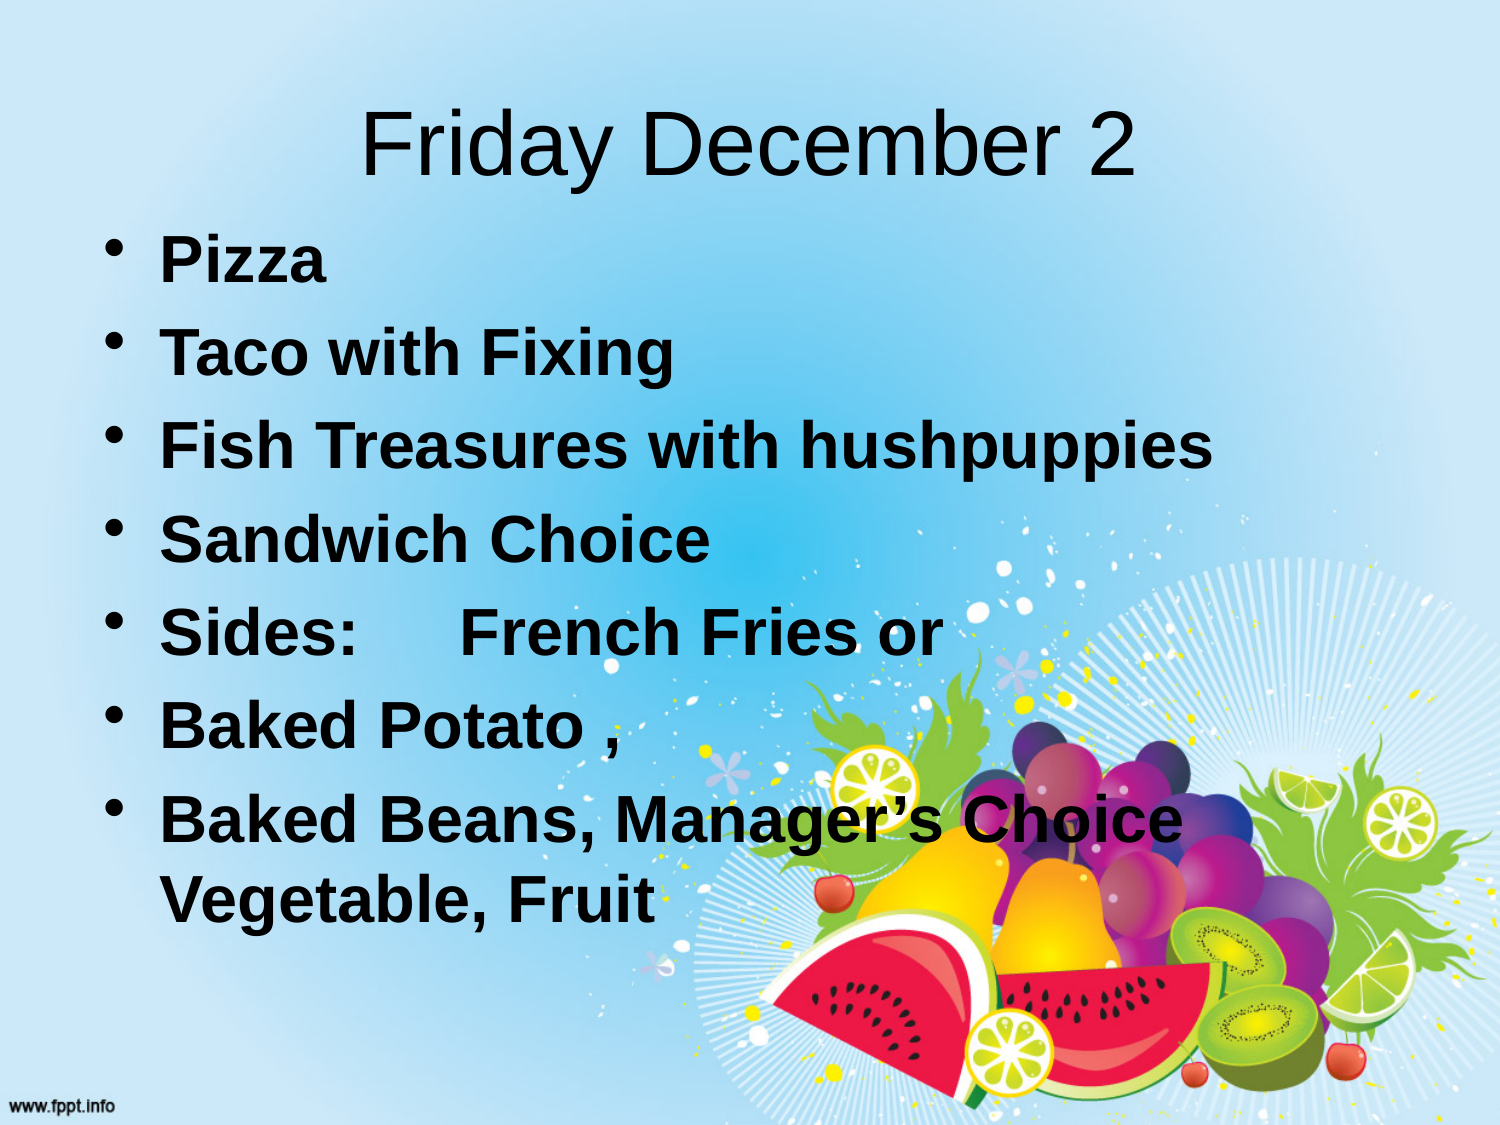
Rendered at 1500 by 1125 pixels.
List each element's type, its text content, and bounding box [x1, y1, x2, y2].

picture [0, 0, 1500, 1125]
title Friday December 2 [74, 44, 1426, 233]
list Pizza Taco with Fixing Fish Treasures with hushpuppies Sandwich Choice Sides: French Fries or Baked Potato , Baked Beans, Manager’s Choice Vegetable, Fruit [88, 207, 1426, 1107]
